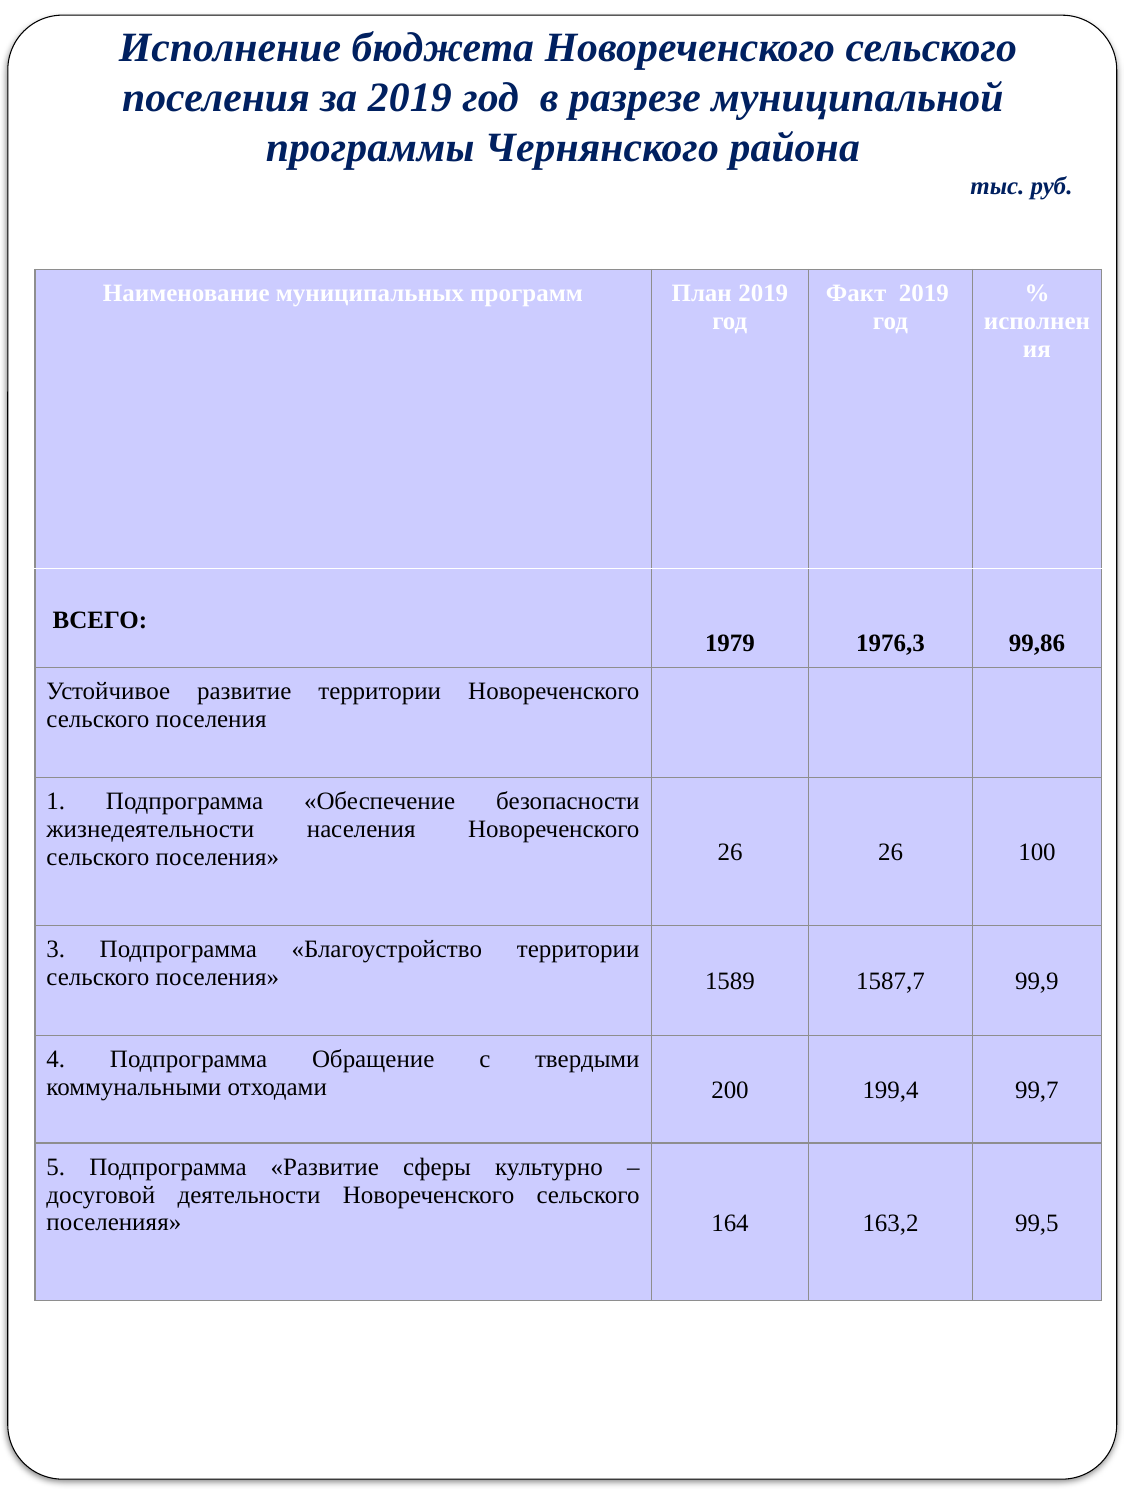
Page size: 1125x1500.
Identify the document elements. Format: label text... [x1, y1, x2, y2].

table_cell 1979 [652, 569, 808, 667]
table_cell 1587,7 [809, 926, 972, 1035]
table_cell 5. Подпрограмма «Развитие сферы культурно – досуговой деятельности Новореченского сельского поселенияя» [36, 1144, 651, 1300]
table_cell Устойчивое развитие территории Новореченского сельского поселения [36, 668, 651, 777]
table_cell [652, 668, 808, 777]
table_cell 4. Подпрограмма Обращение с твердыми коммунальными отходами [36, 1036, 651, 1142]
table_cell 99,7 [973, 1036, 1101, 1142]
table_cell 199,4 [809, 1036, 972, 1142]
table_cell 1976,3 [809, 569, 972, 667]
table_cell 1589 [652, 926, 808, 1035]
table_header Факт 2019 год [809, 270, 972, 568]
table_cell 1. Подпрограмма «Обеспечение безопасности жизнедеятельности населения Новореченского сельского поселения» [36, 778, 651, 925]
table_header Наименование муниципальных программ [36, 270, 651, 568]
table_cell 99,5 [973, 1144, 1101, 1300]
table_cell 200 [652, 1036, 808, 1142]
table_cell ВСЕГО: [36, 569, 651, 667]
table_header % исполнения [973, 270, 1101, 568]
table_cell 26 [809, 778, 972, 925]
table_cell 99,86 [973, 569, 1101, 667]
table_cell [973, 668, 1101, 777]
text_box Исполнение бюджета Новореченского сельского поселения за 2019 год в разрезе муниципальной программы Чернянского района тыс. руб. [42, 12, 1094, 207]
table_cell 99,9 [973, 926, 1101, 1035]
table_cell 3. Подпрограмма «Благоустройство территории сельского поселения» [36, 926, 651, 1035]
table_cell 100 [973, 778, 1101, 925]
table_cell 26 [652, 778, 808, 925]
table_cell [809, 668, 972, 777]
table_cell 164 [652, 1144, 808, 1300]
table_header План 2019 год [652, 270, 808, 568]
table_cell 163,2 [809, 1144, 972, 1300]
